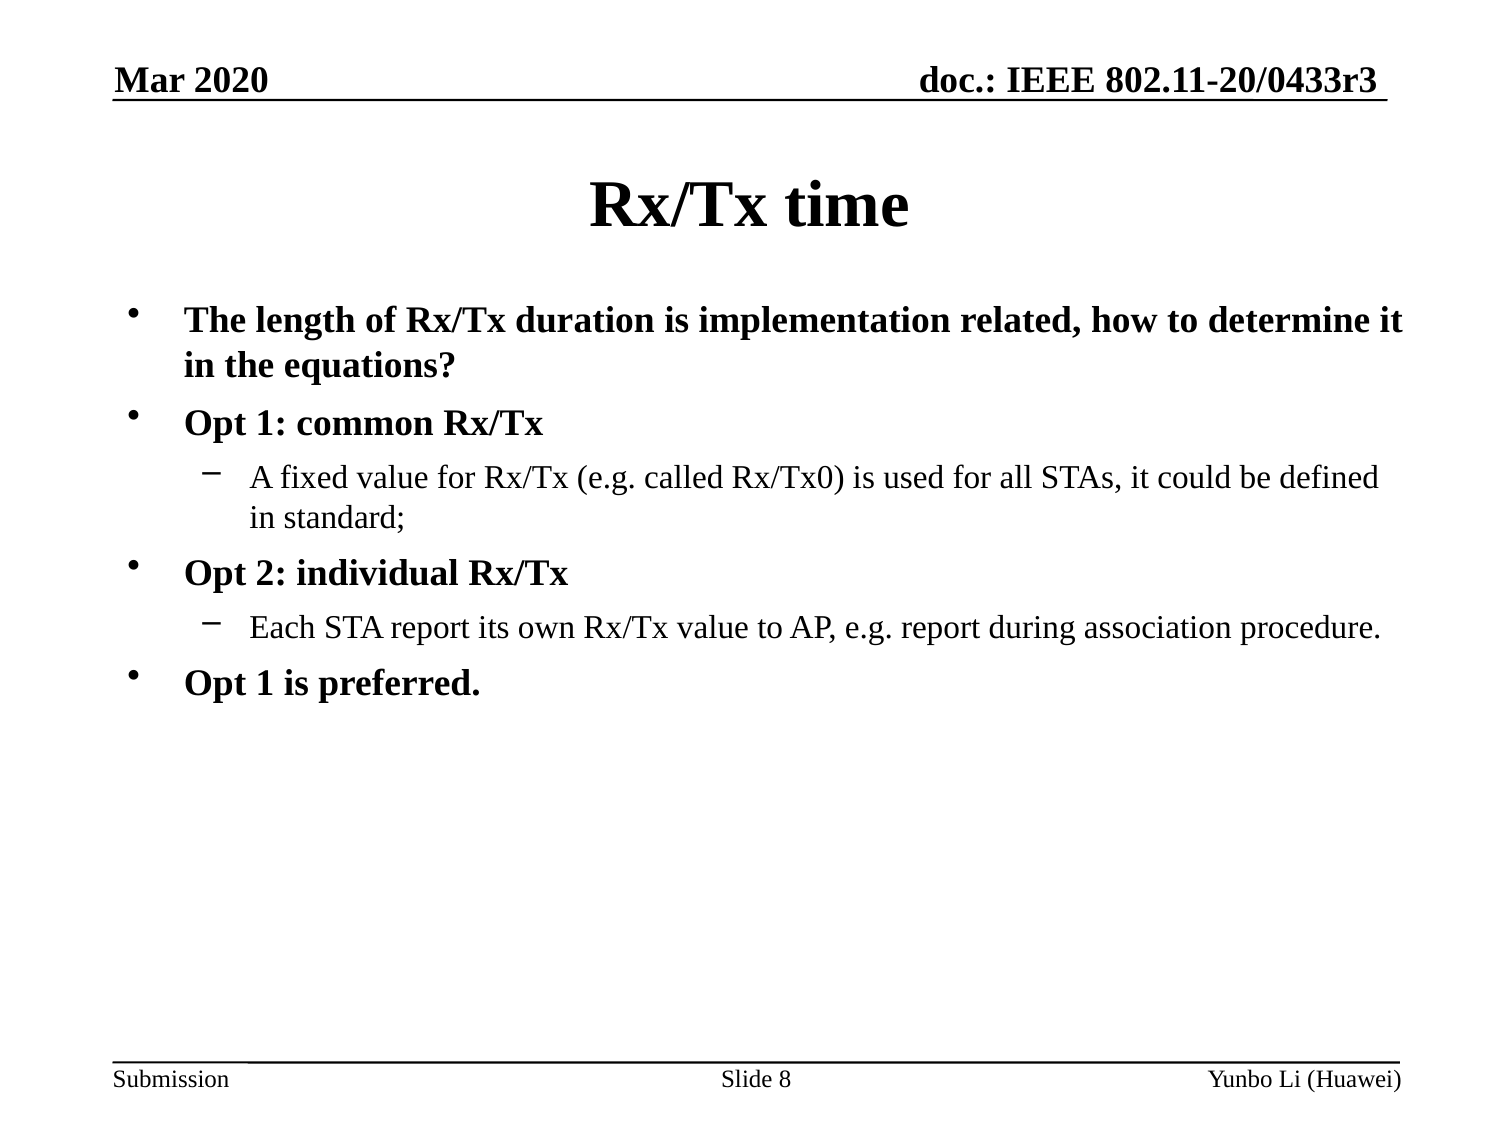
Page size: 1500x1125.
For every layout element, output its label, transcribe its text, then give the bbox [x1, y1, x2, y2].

slide_number Slide 8 [712, 1061, 800, 1093]
footer Yunbo Li (Huawei) [1204, 1061, 1402, 1093]
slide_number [114, 54, 271, 101]
list The length of Rx/Tx duration is implementation related, how to determine it in the equations? Opt 1: common Rx/Tx A fixed value for Rx/Tx (e.g. called Rx/Tx0) is used for all STAs, it could be defined in standard; Opt 2: individual Rx/Tx Each STA report its own Rx/Tx value to AP, e.g. report during association procedure. Opt 1 is preferred. [112, 287, 1425, 1024]
title Rx/Tx time [112, 112, 1388, 288]
